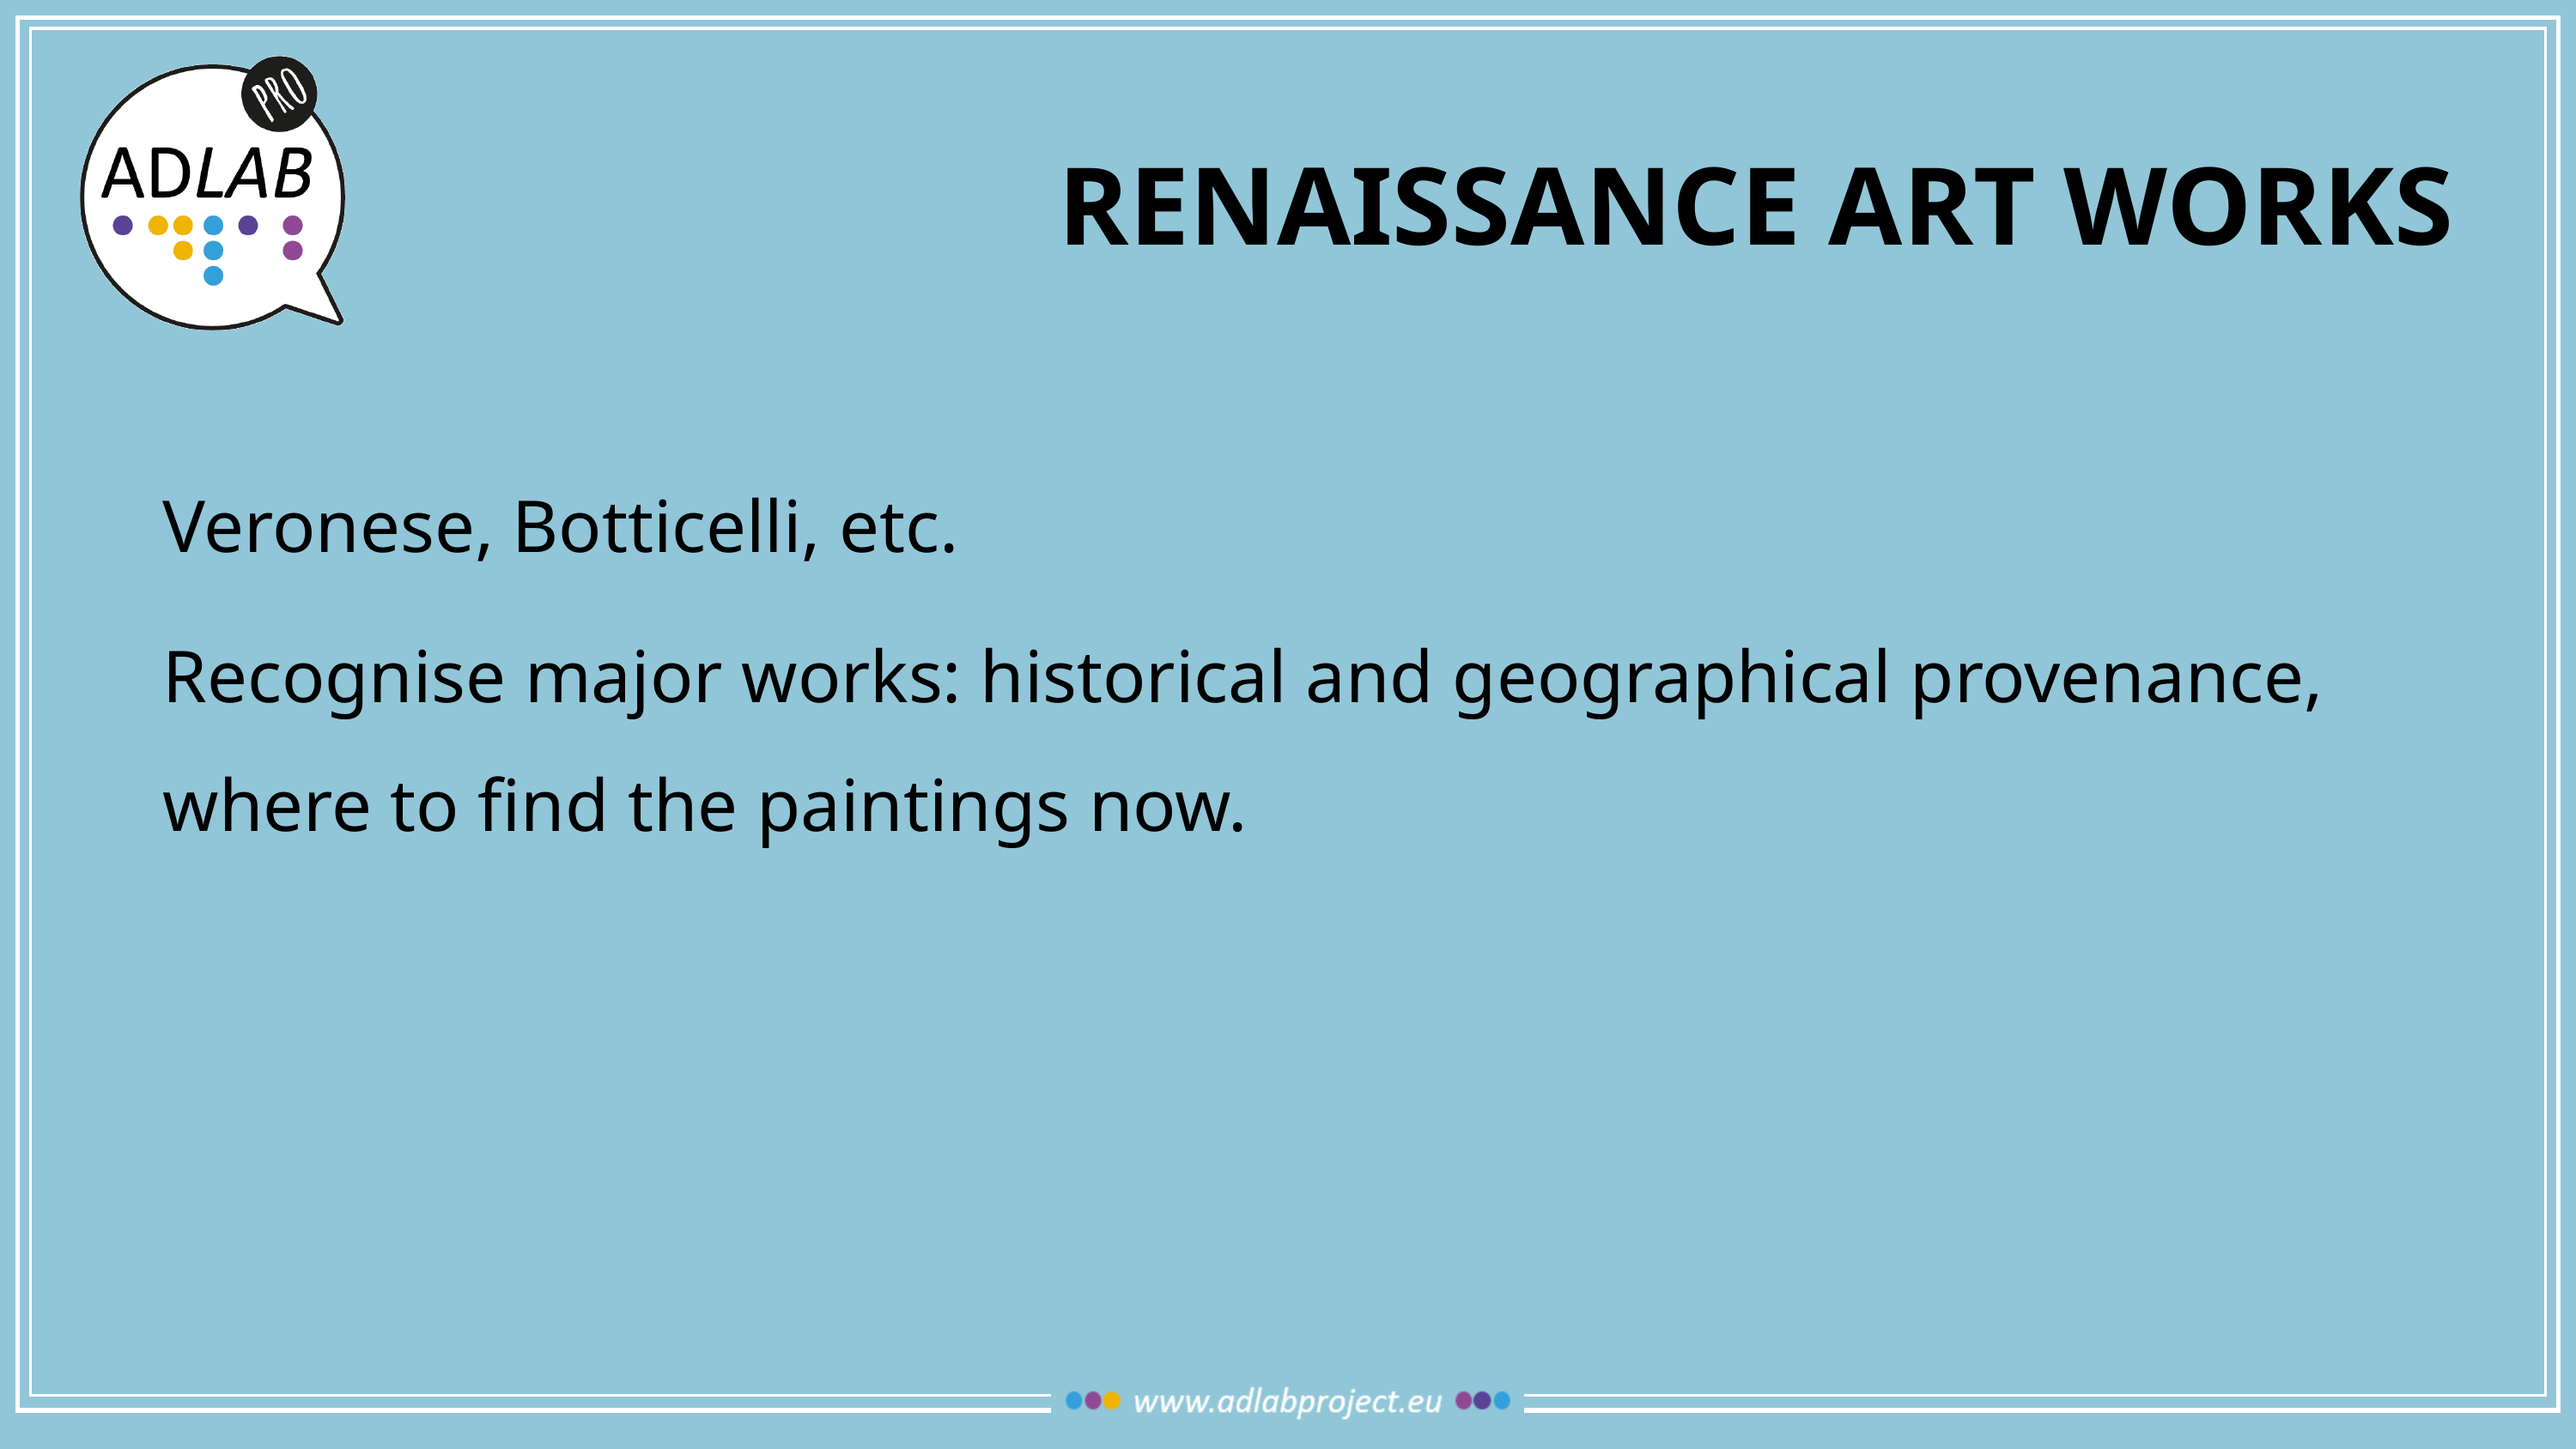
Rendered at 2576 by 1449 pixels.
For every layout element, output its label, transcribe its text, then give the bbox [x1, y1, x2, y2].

list Veronese, Botticelli, etc. Recognise major works: historical and geographical provenance, where to find the paintings now. [150, 431, 2467, 1087]
picture [72, 49, 353, 330]
title Renaissance art works [384, 70, 2467, 351]
picture [1051, 1378, 1524, 1429]
